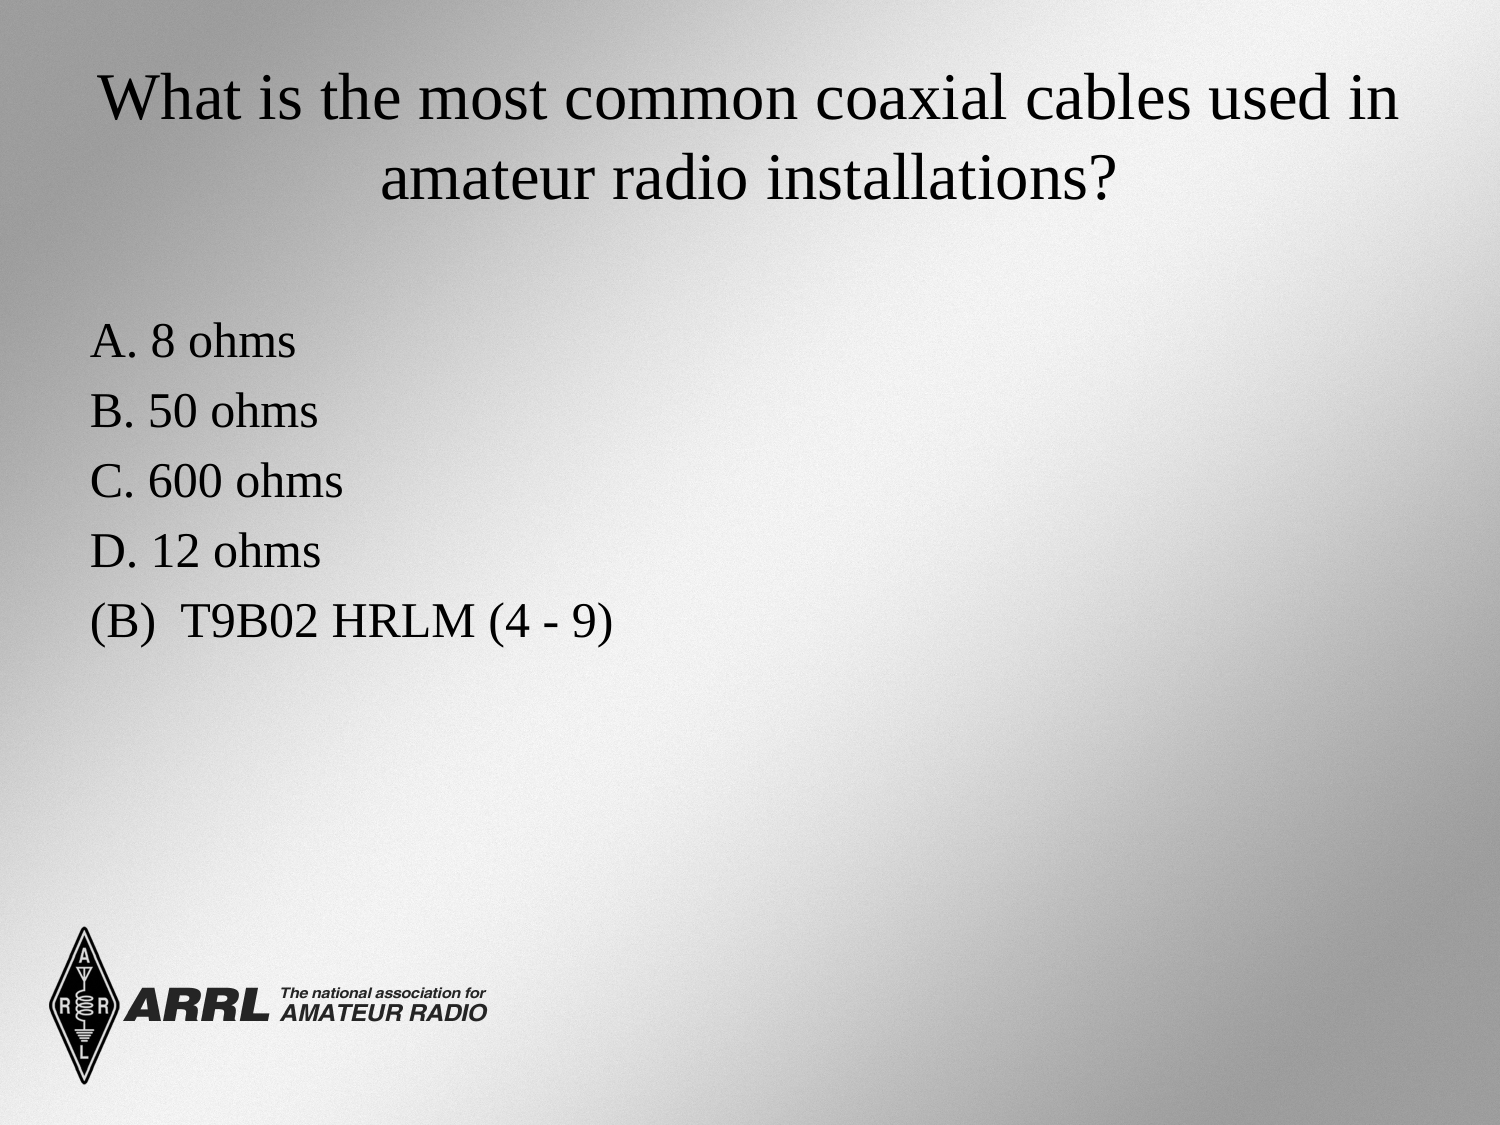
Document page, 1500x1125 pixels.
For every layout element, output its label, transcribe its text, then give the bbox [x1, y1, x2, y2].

title What is the most common coaxial cables used in amateur radio installations? [75, 45, 1425, 233]
picture [0, 0, 1500, 1125]
list A. 8 ohms B. 50 ohms C. 600 ohms D. 12 ohms (B) T9B02 HRLM (4 - 9) [75, 299, 1425, 1005]
